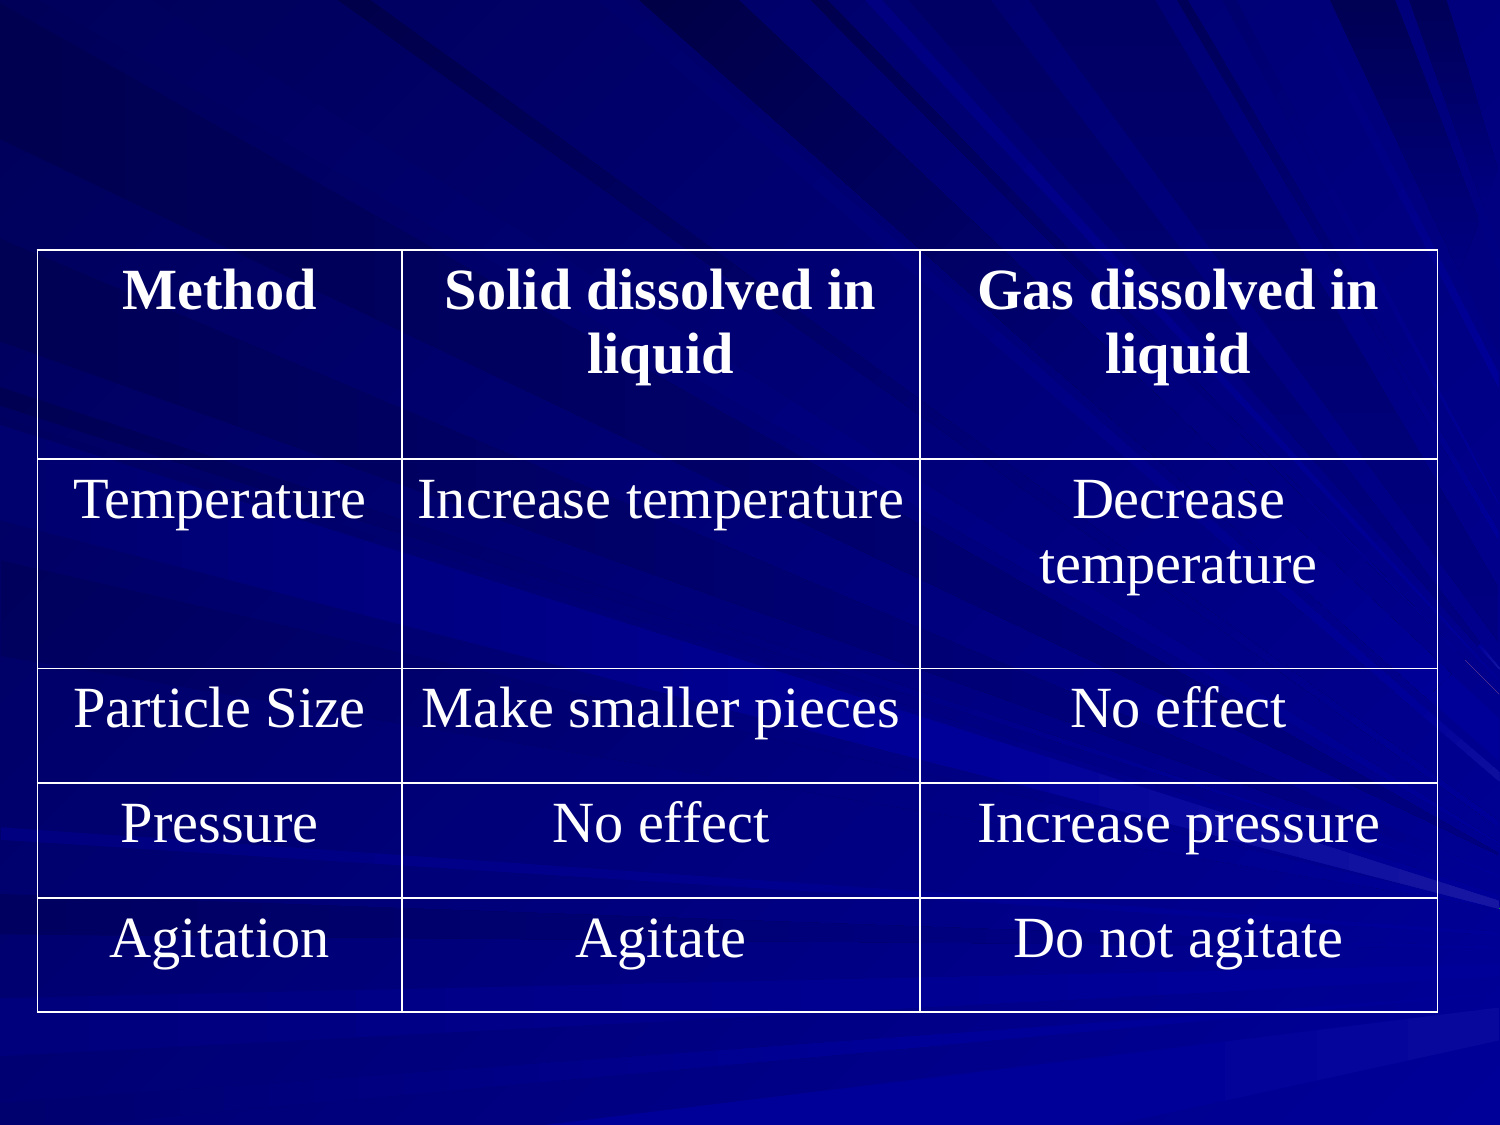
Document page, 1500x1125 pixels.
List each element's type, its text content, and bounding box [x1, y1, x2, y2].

table_cell Make smaller pieces [403, 669, 919, 782]
table_cell No effect [403, 784, 919, 897]
table_cell Temperature [38, 460, 401, 668]
table_cell Agitation [38, 899, 401, 1011]
table_cell Increase pressure [921, 784, 1437, 897]
table_header Method [38, 251, 401, 458]
table_cell Pressure [38, 784, 401, 897]
table_cell Particle Size [38, 669, 401, 782]
table_cell Decrease temperature [921, 460, 1437, 668]
table_header Gas dissolved in liquid [921, 251, 1437, 458]
table_header Solid dissolved in liquid [403, 251, 919, 458]
table_cell Increase temperature [403, 460, 919, 668]
table_cell Agitate [403, 899, 919, 1011]
table_cell No effect [921, 669, 1437, 782]
table_cell Do not agitate [921, 899, 1437, 1011]
